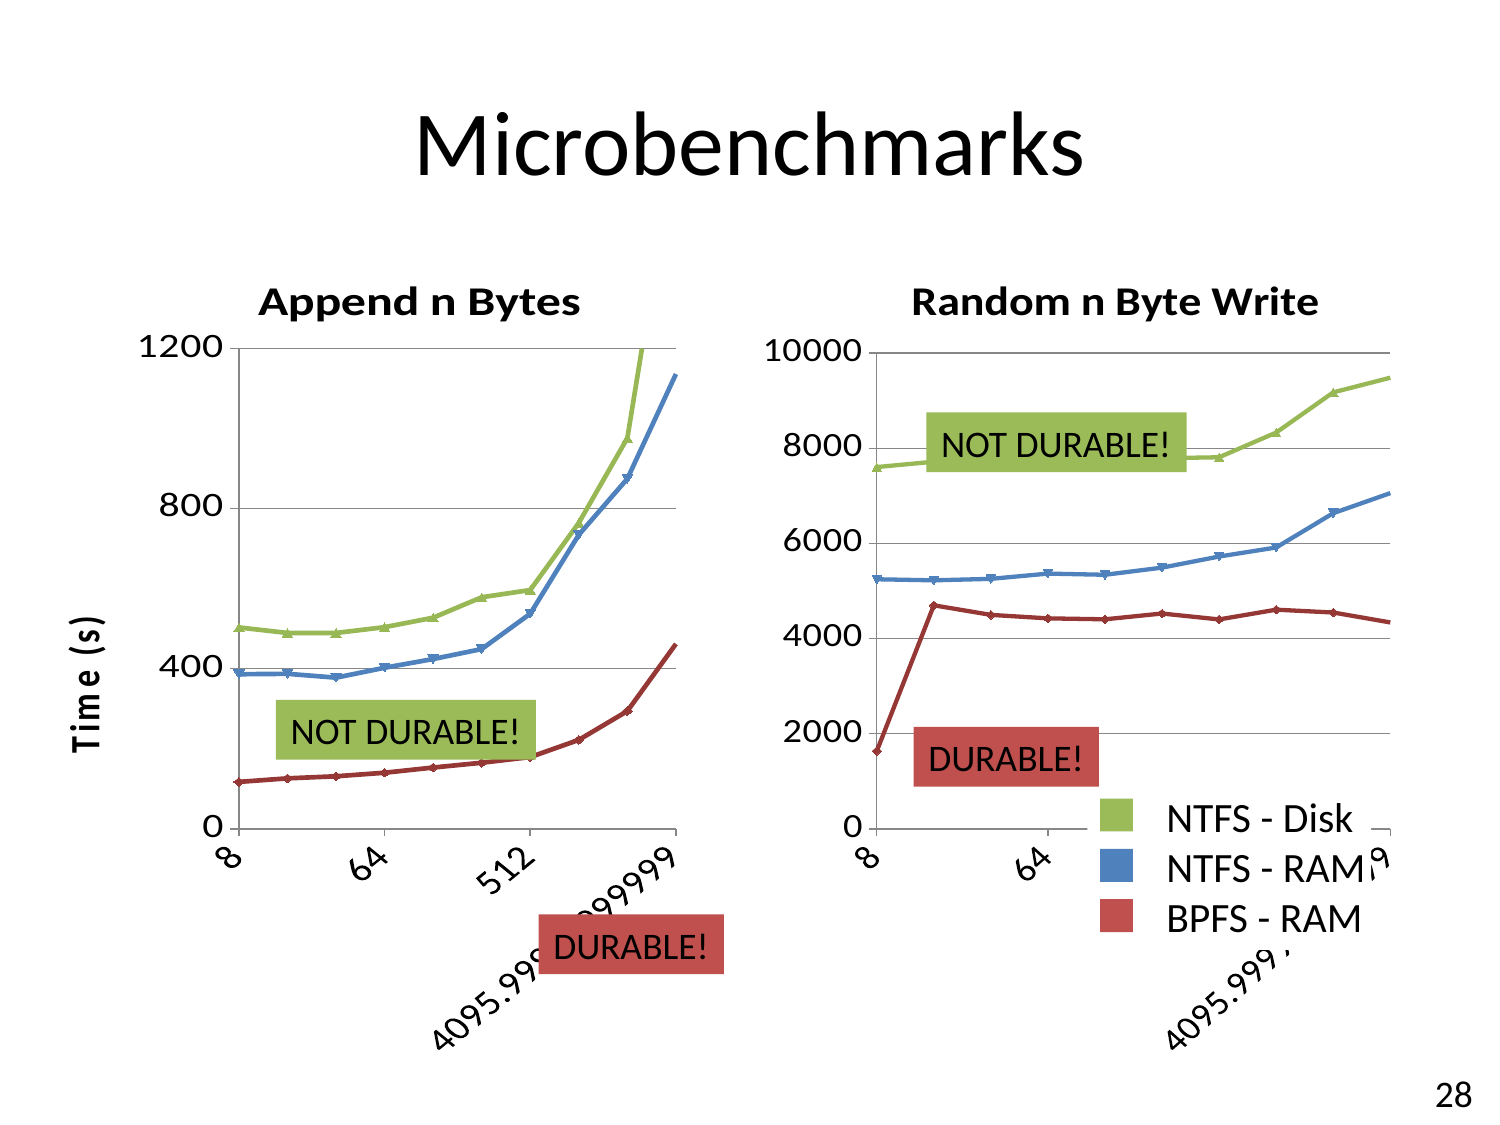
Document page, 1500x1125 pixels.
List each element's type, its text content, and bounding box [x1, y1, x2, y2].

title Microbenchmarks [75, 45, 1425, 233]
slide_number 28 [1137, 1062, 1488, 1123]
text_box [1099, 783, 1384, 951]
chart [49, 262, 738, 1062]
chart [762, 262, 1413, 1062]
